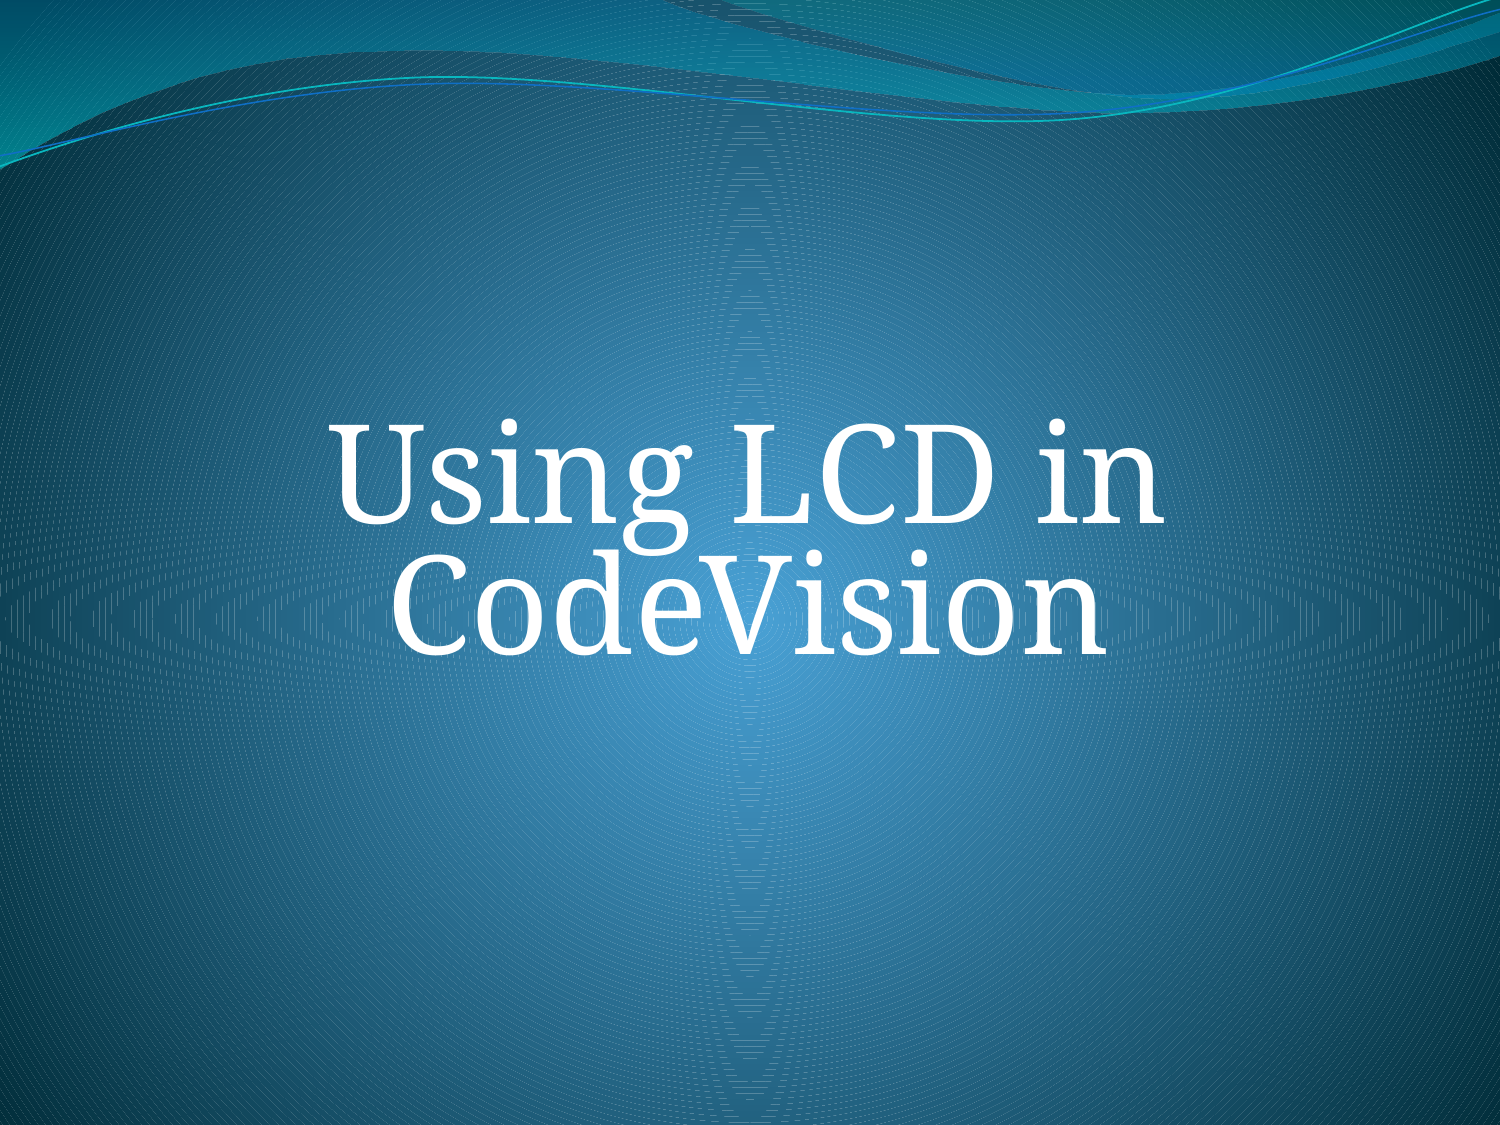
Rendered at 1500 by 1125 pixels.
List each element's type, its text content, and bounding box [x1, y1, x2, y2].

subtitle Using LCD in CodeVision [105, 410, 1394, 698]
